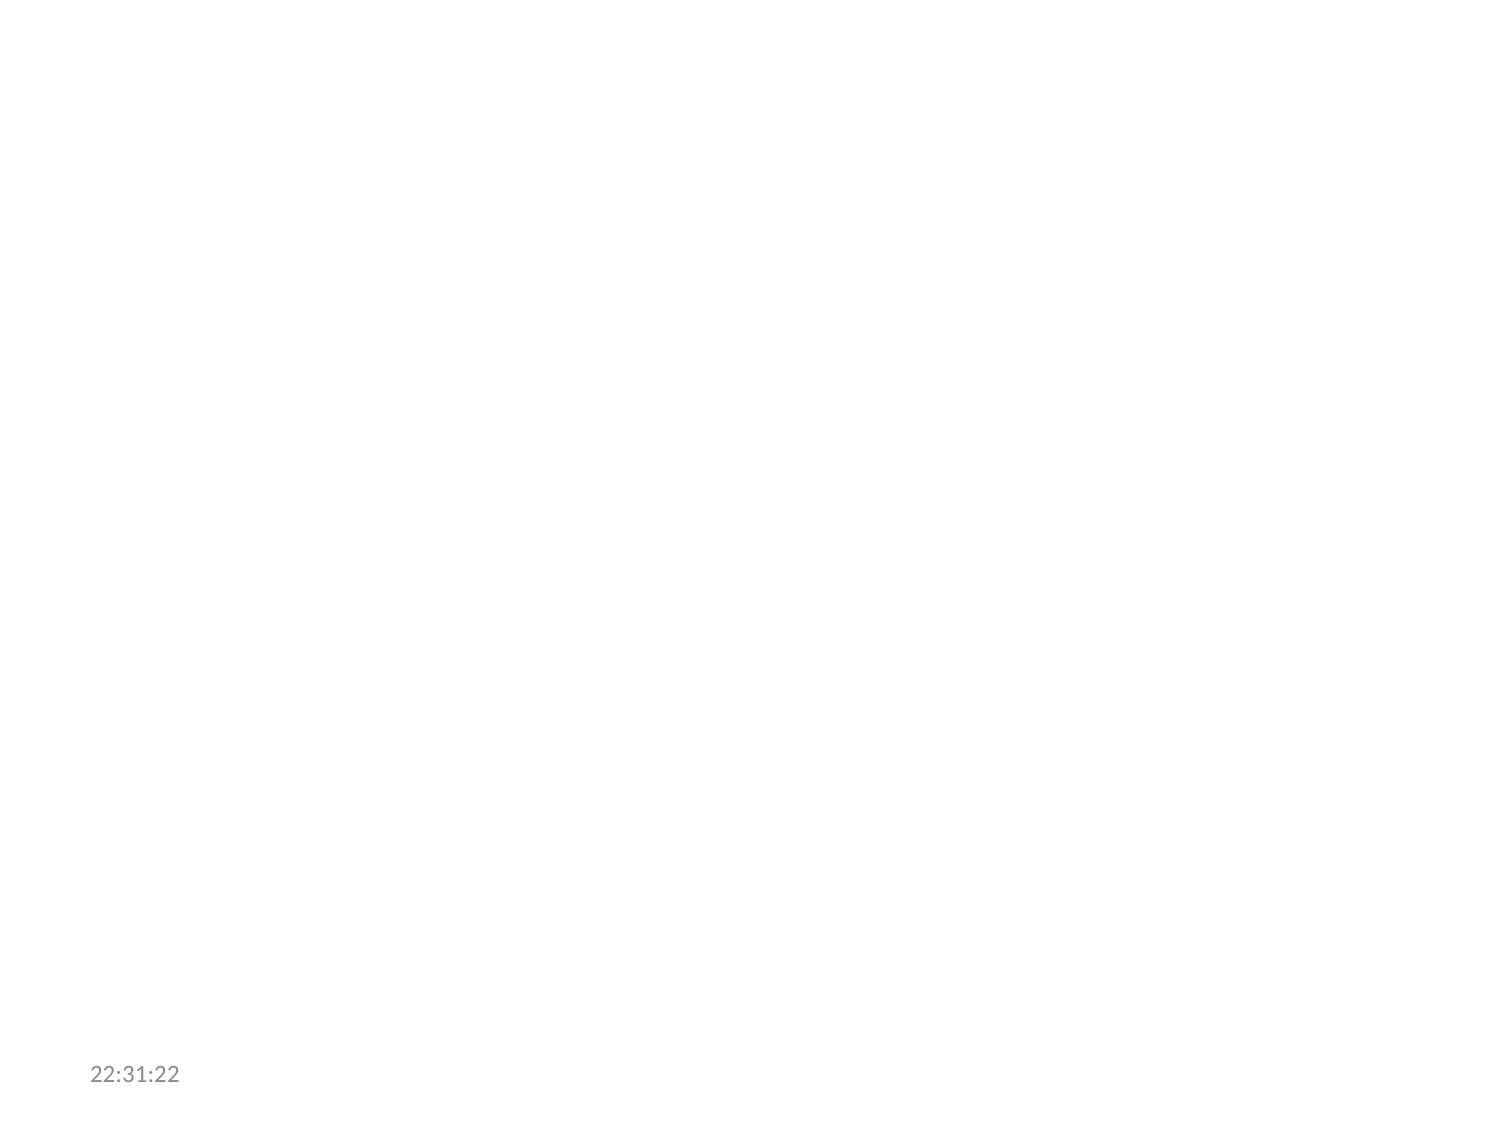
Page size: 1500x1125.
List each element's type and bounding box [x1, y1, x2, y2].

slide_number [75, 1042, 425, 1103]
